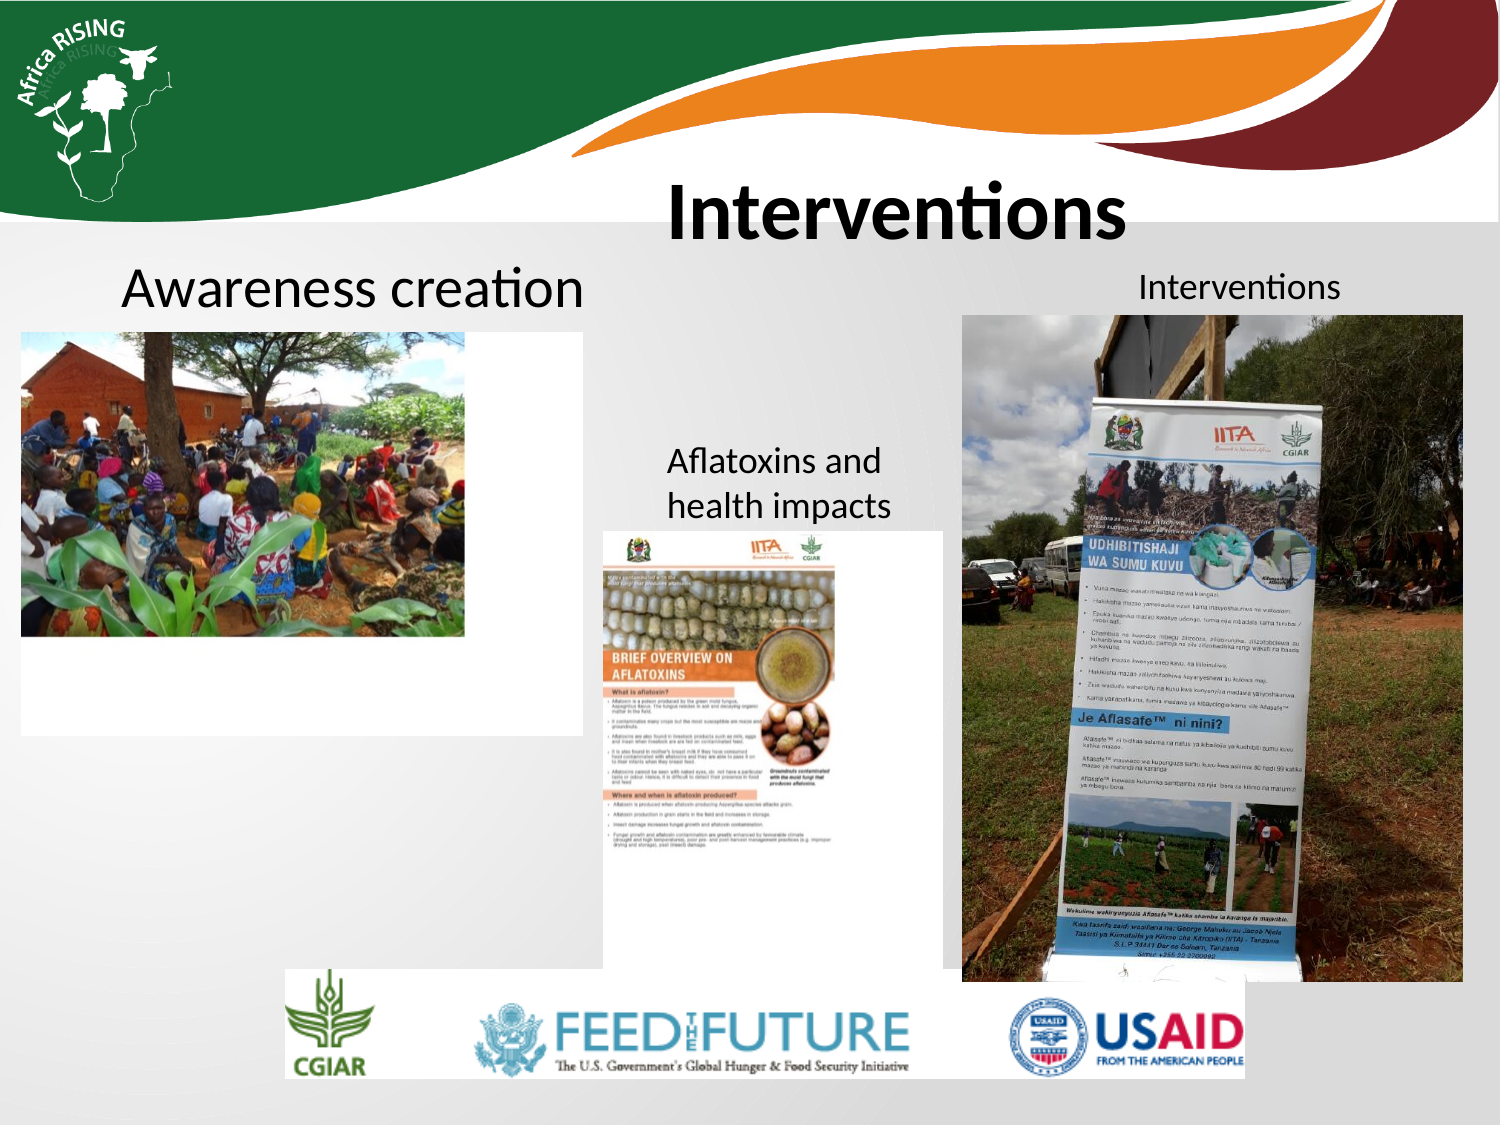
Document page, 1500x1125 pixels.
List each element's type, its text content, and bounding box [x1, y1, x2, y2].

picture [285, 314, 1463, 1079]
text_box Aflatoxins and health impacts [652, 428, 952, 528]
picture [0, 0, 1499, 222]
text_box Interventions [1123, 254, 1365, 307]
text_box Interventions [501, 149, 1294, 264]
picture [21, 332, 584, 737]
text_box Awareness creation [106, 241, 601, 327]
